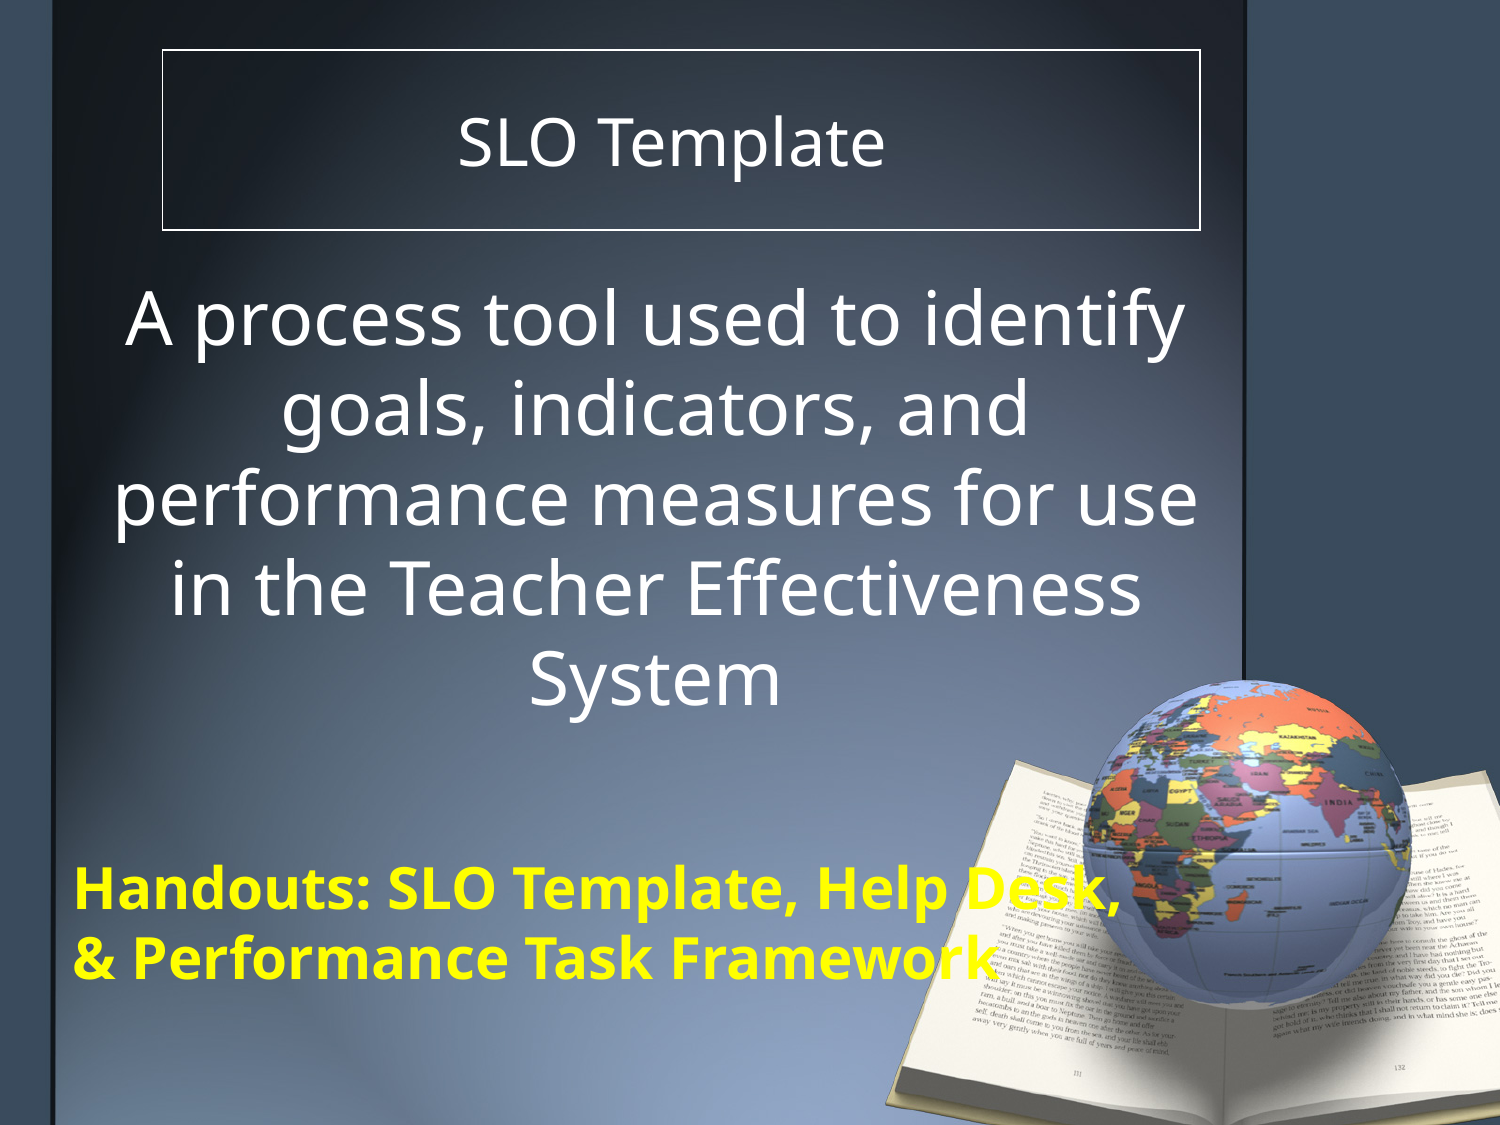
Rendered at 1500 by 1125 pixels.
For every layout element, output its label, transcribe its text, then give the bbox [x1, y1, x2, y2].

text_box Handouts: SLO Template, Help Desk, & Performance Task Framework [57, 843, 1154, 999]
text_box A process tool used to identify goals, indicators, and performance measures for use in the Teacher Effectiveness System [87, 262, 1225, 1088]
title SLO Template [162, 49, 1201, 231]
picture [0, 0, 1500, 1125]
